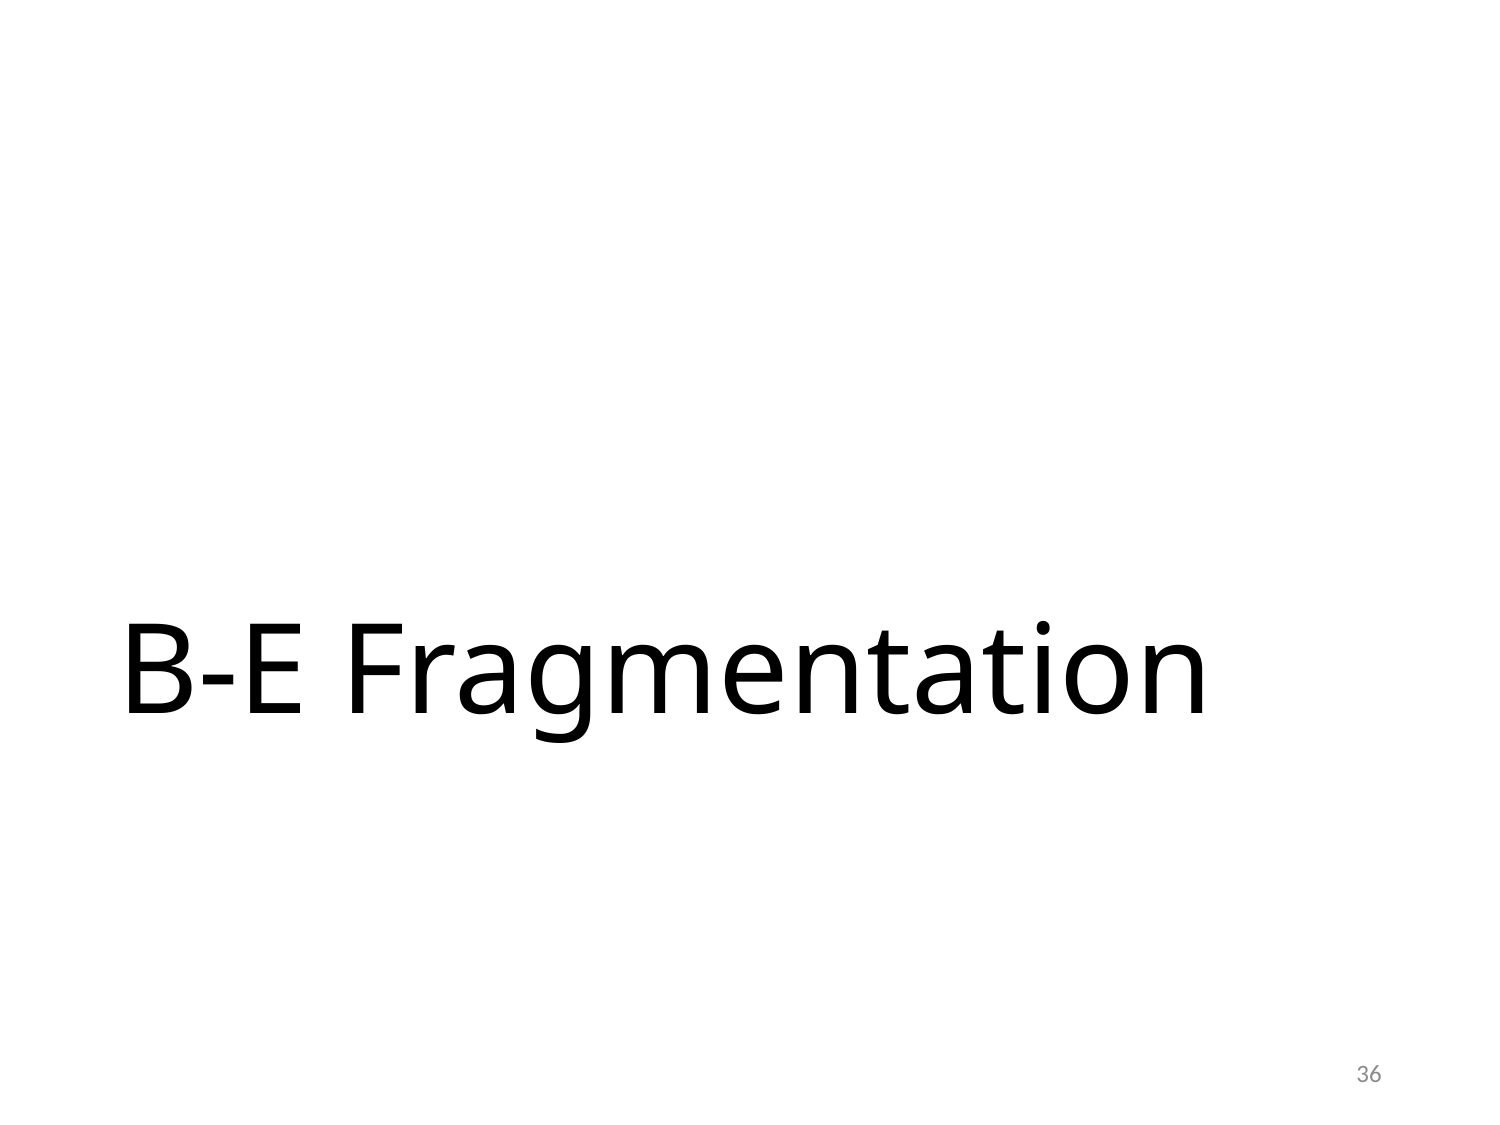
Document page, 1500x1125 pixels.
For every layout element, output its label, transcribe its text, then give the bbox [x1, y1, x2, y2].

title B-E Fragmentation [102, 280, 1397, 749]
slide_number 36 [1059, 1042, 1397, 1103]
